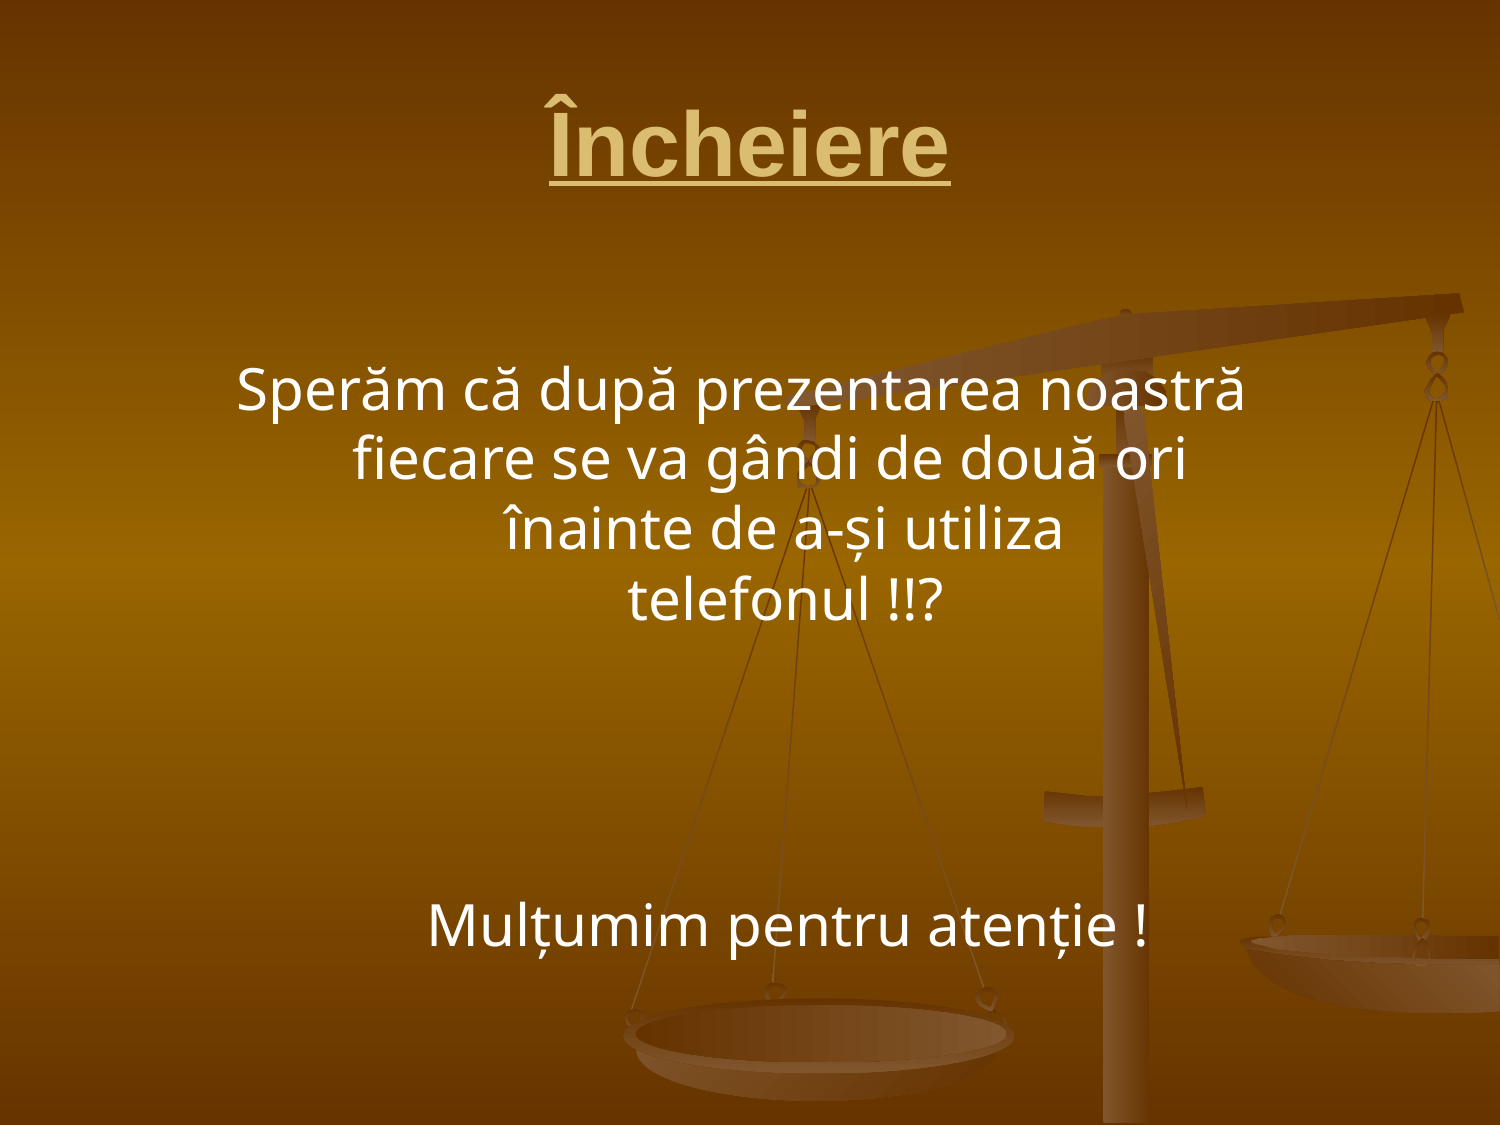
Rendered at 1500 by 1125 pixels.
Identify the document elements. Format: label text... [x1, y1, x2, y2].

title Încheiere [74, 45, 1426, 234]
list Sperăm că după prezentarea noastră fiecare se va gândi de două ori înainte de a-și utiliza telefonul !!? Mulțumim pentru atenție ! [74, 262, 1426, 1006]
